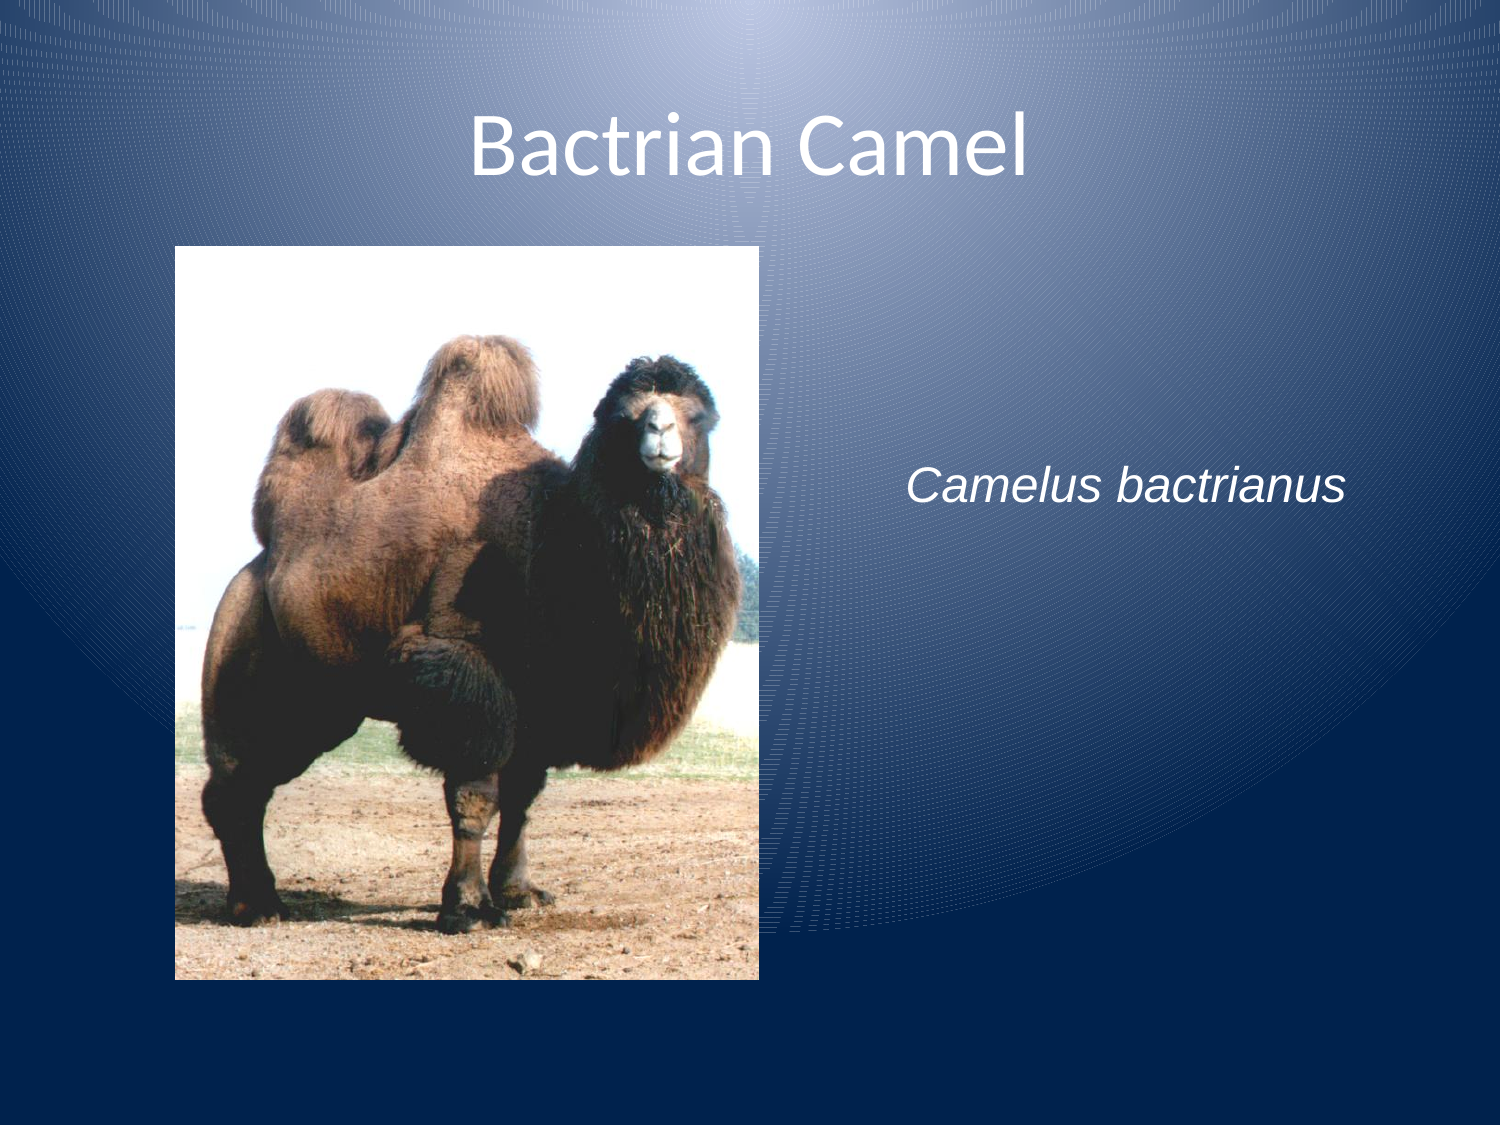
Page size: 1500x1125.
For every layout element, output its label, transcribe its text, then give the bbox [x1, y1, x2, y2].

title Bactrian Camel [75, 45, 1425, 233]
picture [175, 245, 759, 980]
text_box Camelus bactrianus [890, 445, 1403, 584]
